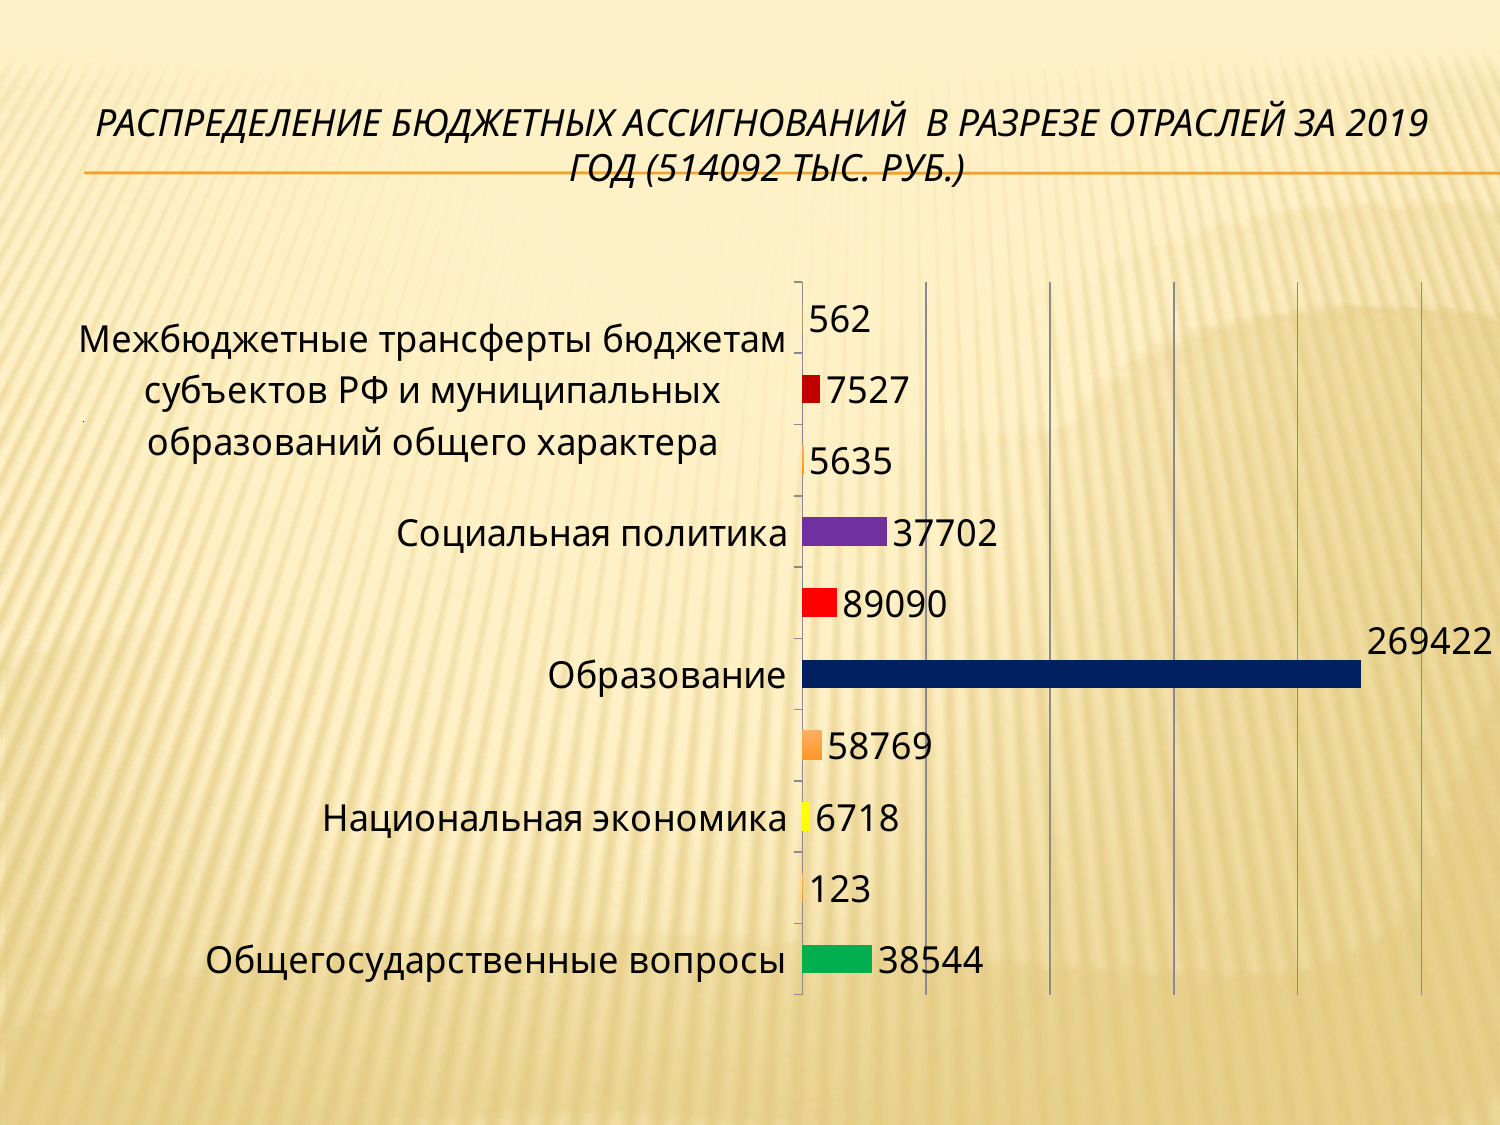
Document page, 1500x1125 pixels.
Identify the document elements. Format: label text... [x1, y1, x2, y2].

title Распределение бюджетных ассигнований в разрезе отраслей за 2019 год (514092 тыс. руб.) [50, 75, 1475, 213]
chart [49, 266, 1495, 1010]
picture [0, 0, 1500, 1125]
